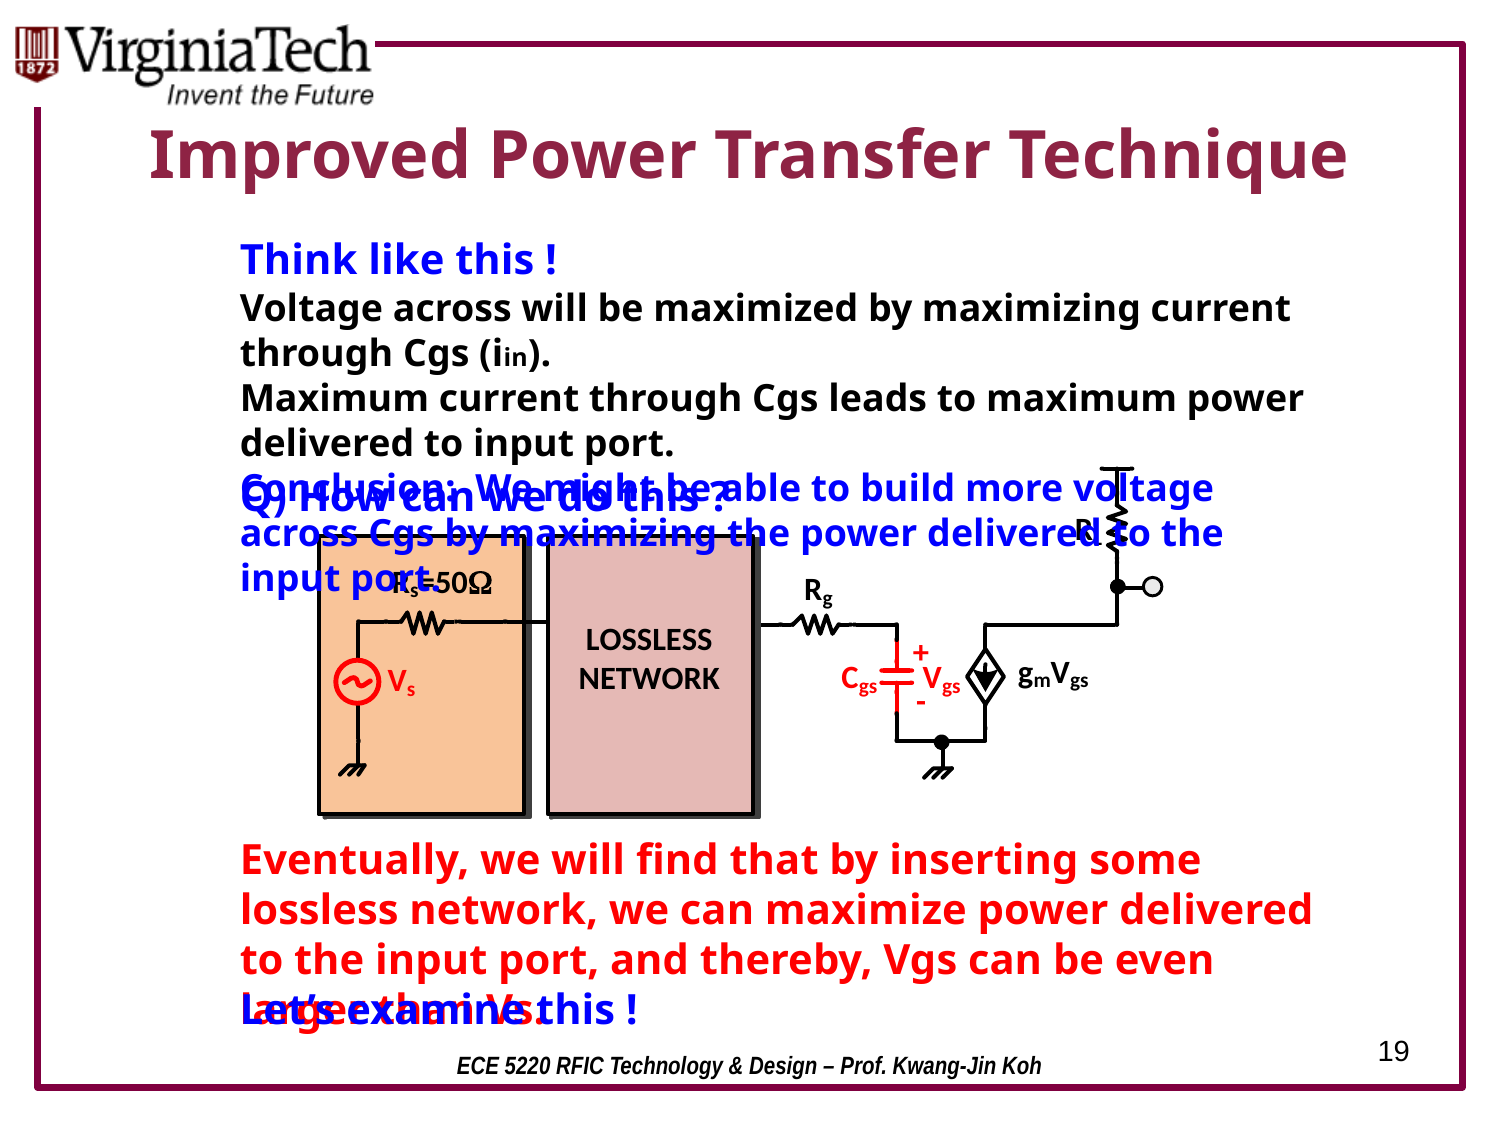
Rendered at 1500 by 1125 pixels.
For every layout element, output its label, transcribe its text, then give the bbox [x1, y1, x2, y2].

text_box Eventually, we will find that by inserting some lossless network, we can maximize power delivered to the input port, and thereby, Vgs can be even larger than Vs. [224, 825, 1363, 1090]
text_box Voltage across will be maximized by maximizing current through Cgs (iin). Maximum current through Cgs leads to maximum power delivered to input port. Conclusion: We might be able to build more voltage across Cgs by maximizing the power delivered to the input port. [224, 276, 1338, 606]
slide_number 19 [1074, 1024, 1425, 1103]
title Improved Power Transfer Technique [75, 104, 1425, 213]
text_box Let’s examine this ! [224, 975, 973, 1040]
text_box Q) How can we do this ? [224, 462, 310, 528]
picture [15, 24, 375, 107]
text_box Think like this ! [224, 224, 973, 290]
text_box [312, 462, 1169, 826]
